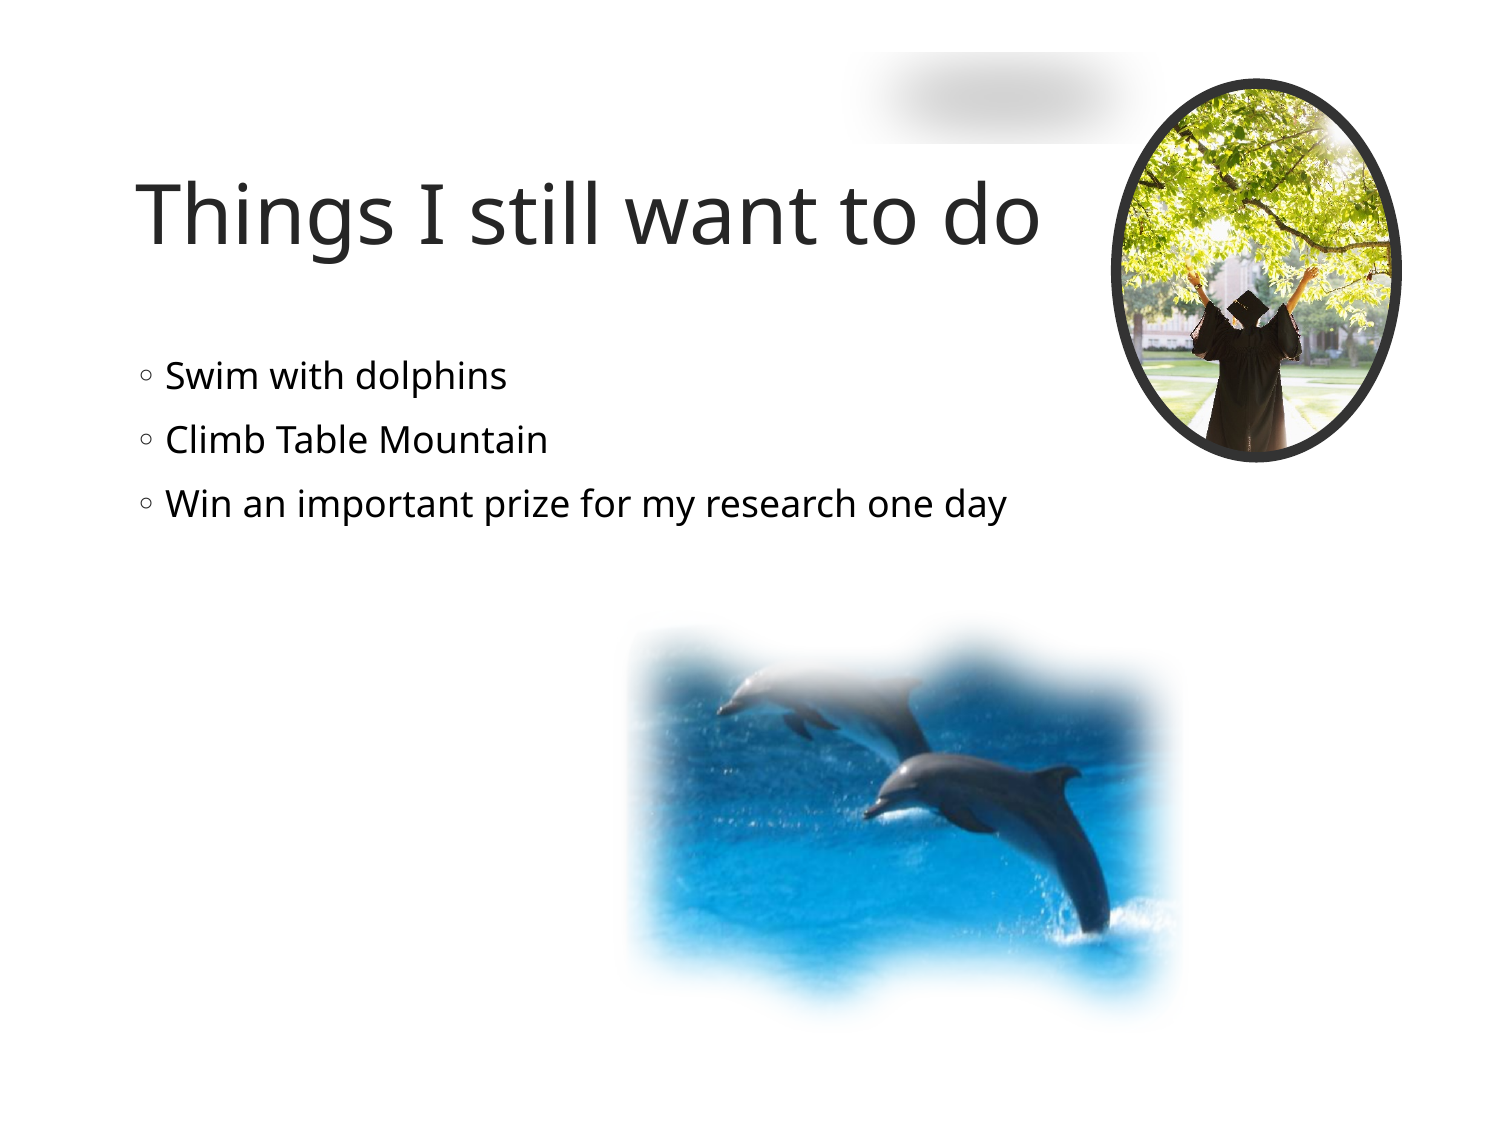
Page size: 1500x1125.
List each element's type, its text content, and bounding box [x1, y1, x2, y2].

list Swim with dolphins Climb Table Mountain Win an important prize for my research one day [120, 345, 1380, 990]
picture [1116, 83, 1397, 458]
title Things I still want to do [120, 105, 1110, 331]
picture [608, 586, 1194, 1058]
